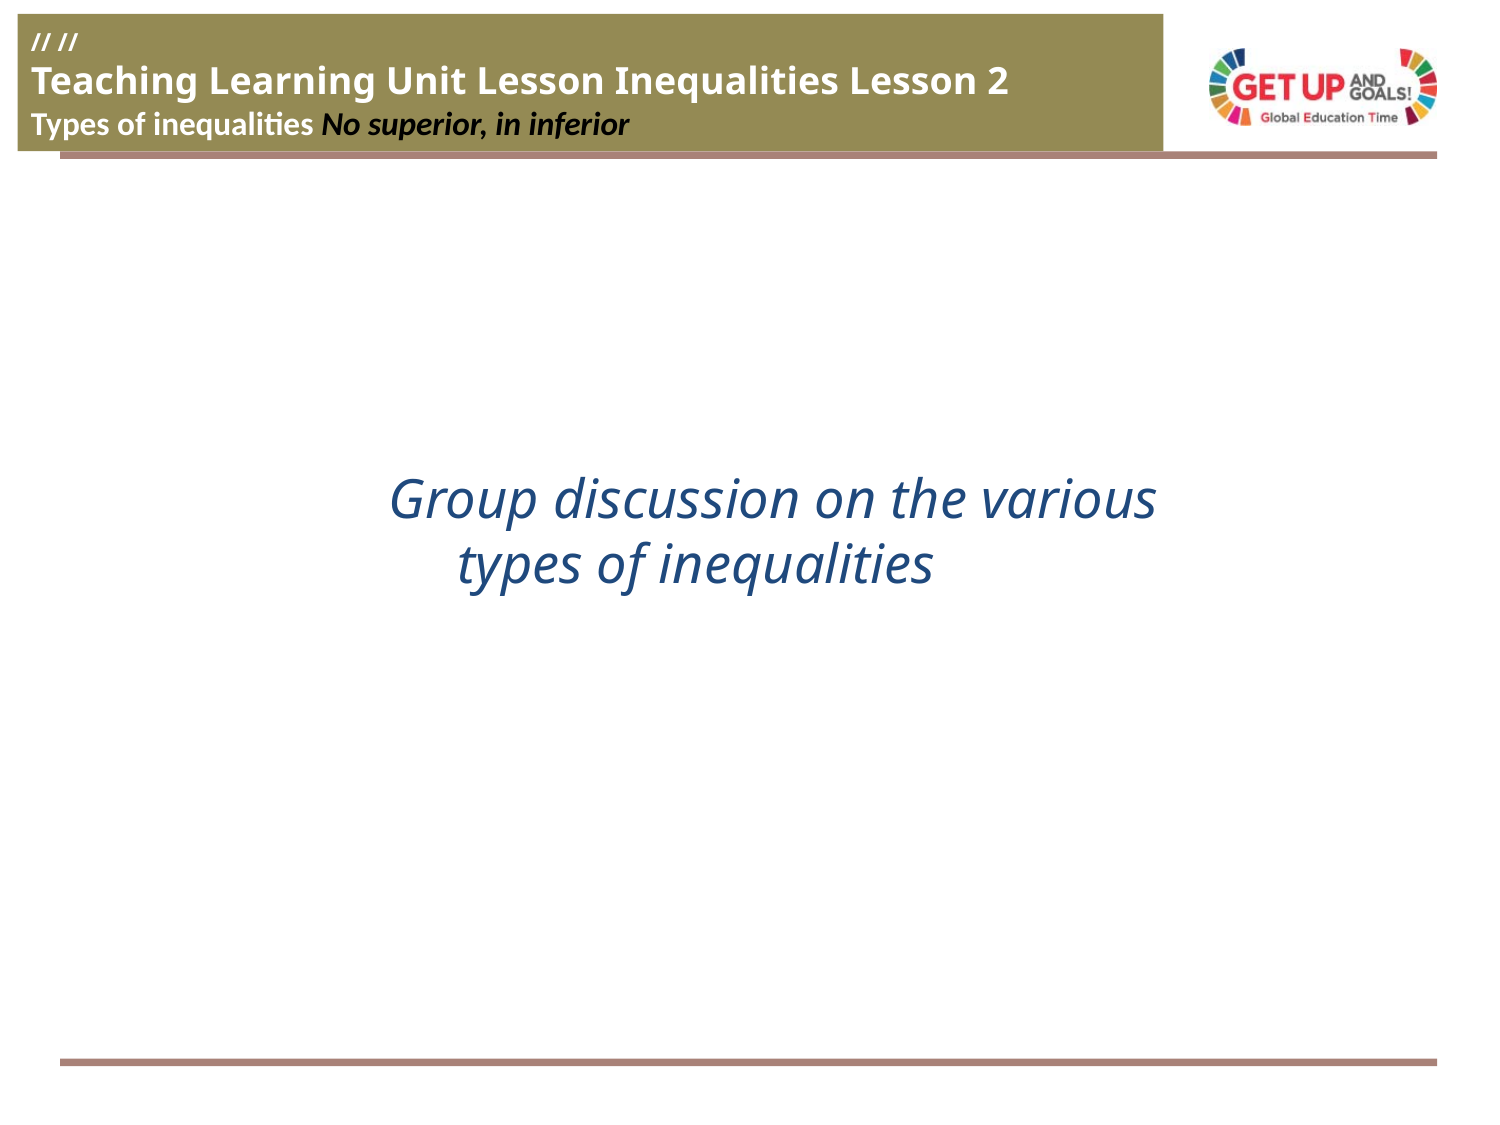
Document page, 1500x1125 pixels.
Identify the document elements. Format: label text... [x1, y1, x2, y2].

text_box // // Teaching Learning Unit Lesson Inequalities Lesson 2 Types of inequalities No superior, in inferior [17, 13, 1164, 152]
picture [1209, 47, 1437, 127]
text_box [60, 1058, 1438, 1067]
text_box Group discussion on the various types of inequalities [159, 451, 1235, 641]
text_box [60, 151, 1438, 159]
